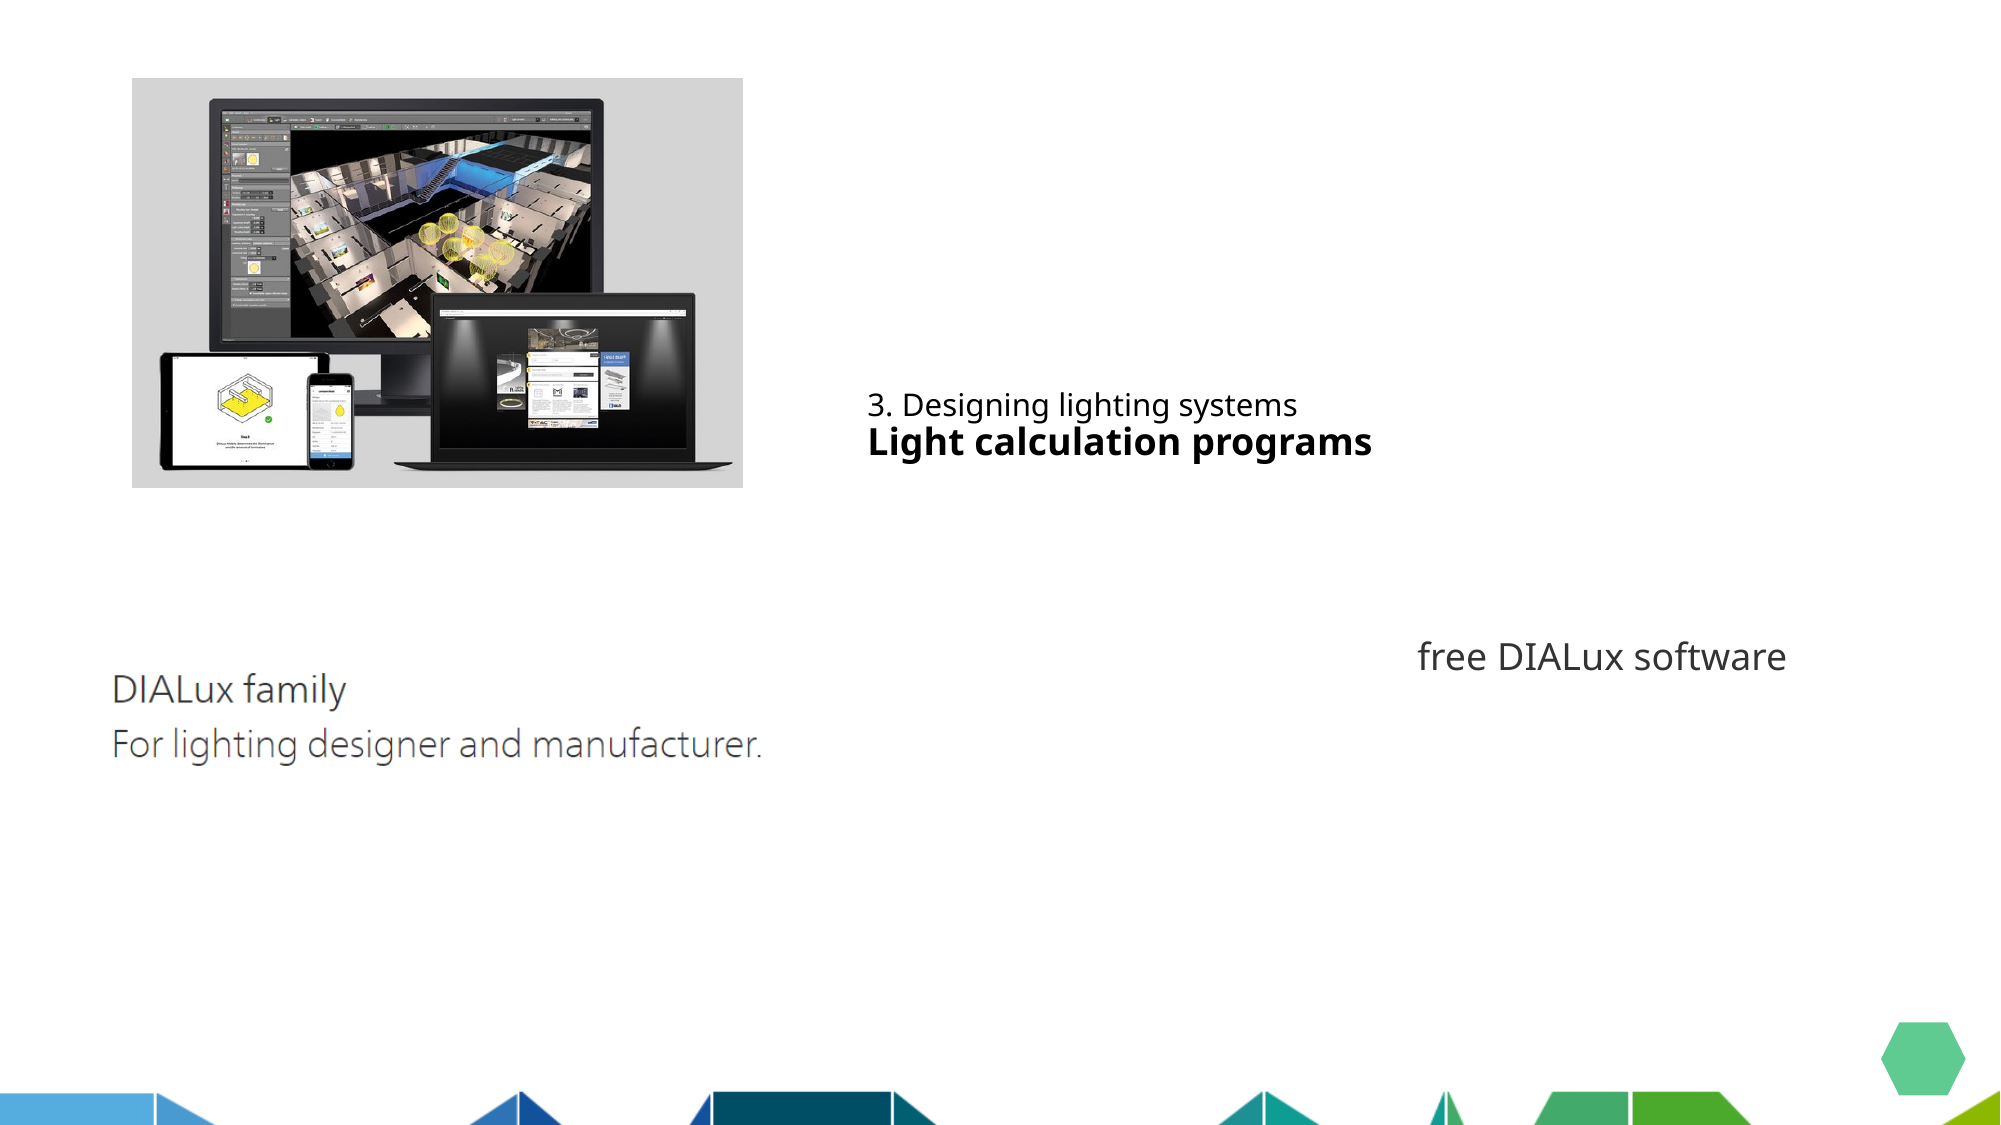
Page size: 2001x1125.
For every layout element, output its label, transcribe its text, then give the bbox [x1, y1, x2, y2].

picture [132, 78, 743, 488]
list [103, 660, 773, 778]
picture [0, 1086, 2000, 1125]
text_box free DIALux software [1402, 625, 1803, 686]
title 3. Designing lighting systems Light calculation programs [852, 131, 1762, 549]
